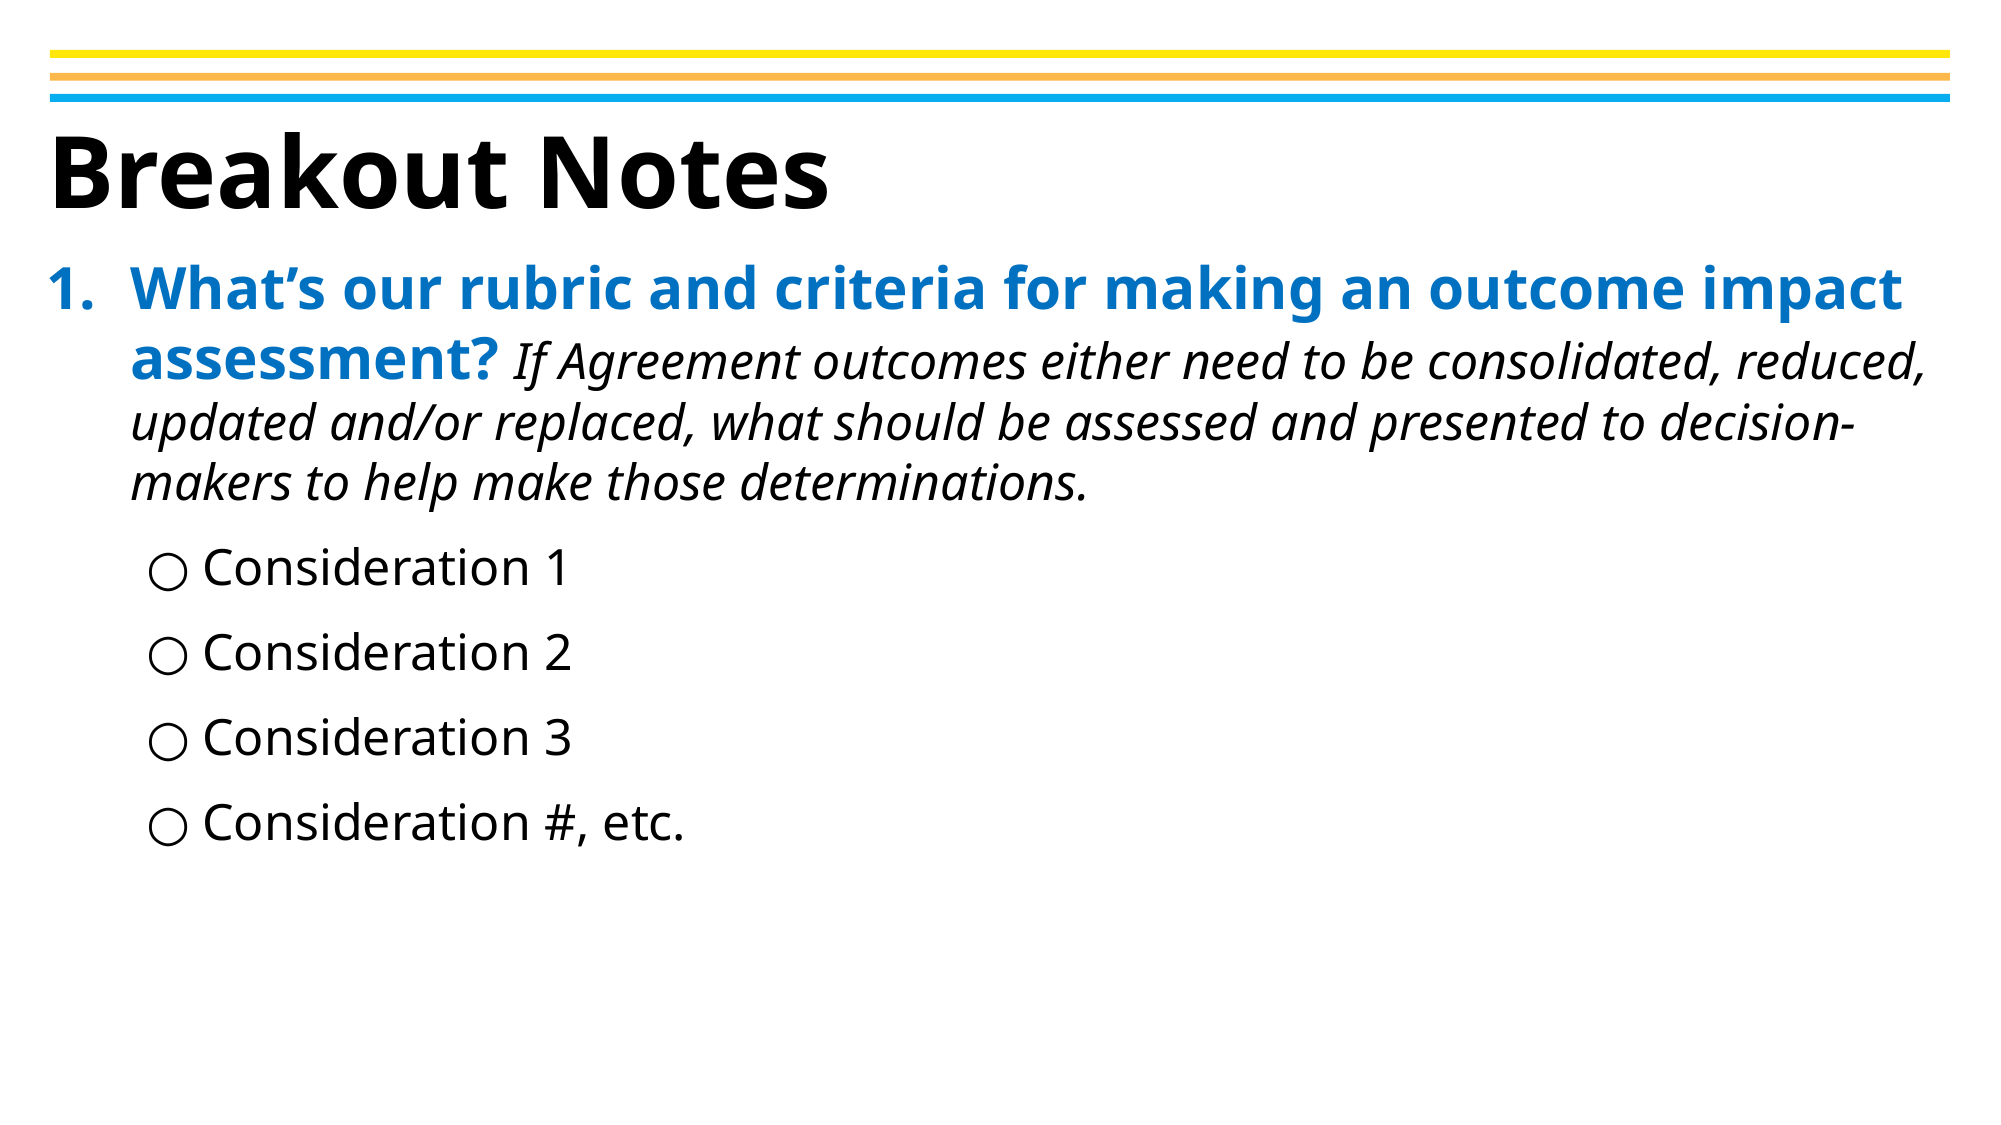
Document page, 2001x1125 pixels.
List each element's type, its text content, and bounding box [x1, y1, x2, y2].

title Breakout Notes [47, 122, 1947, 250]
list What’s our rubric and criteria for making an outcome impact assessment? If Agreement outcomes either need to be consolidated, reduced, updated and/or replaced, what should be assessed and presented to decision-makers to help make those determinations. Consideration 1 Consideration 2 Consideration 3 Consideration #, etc. [37, 250, 1962, 1099]
